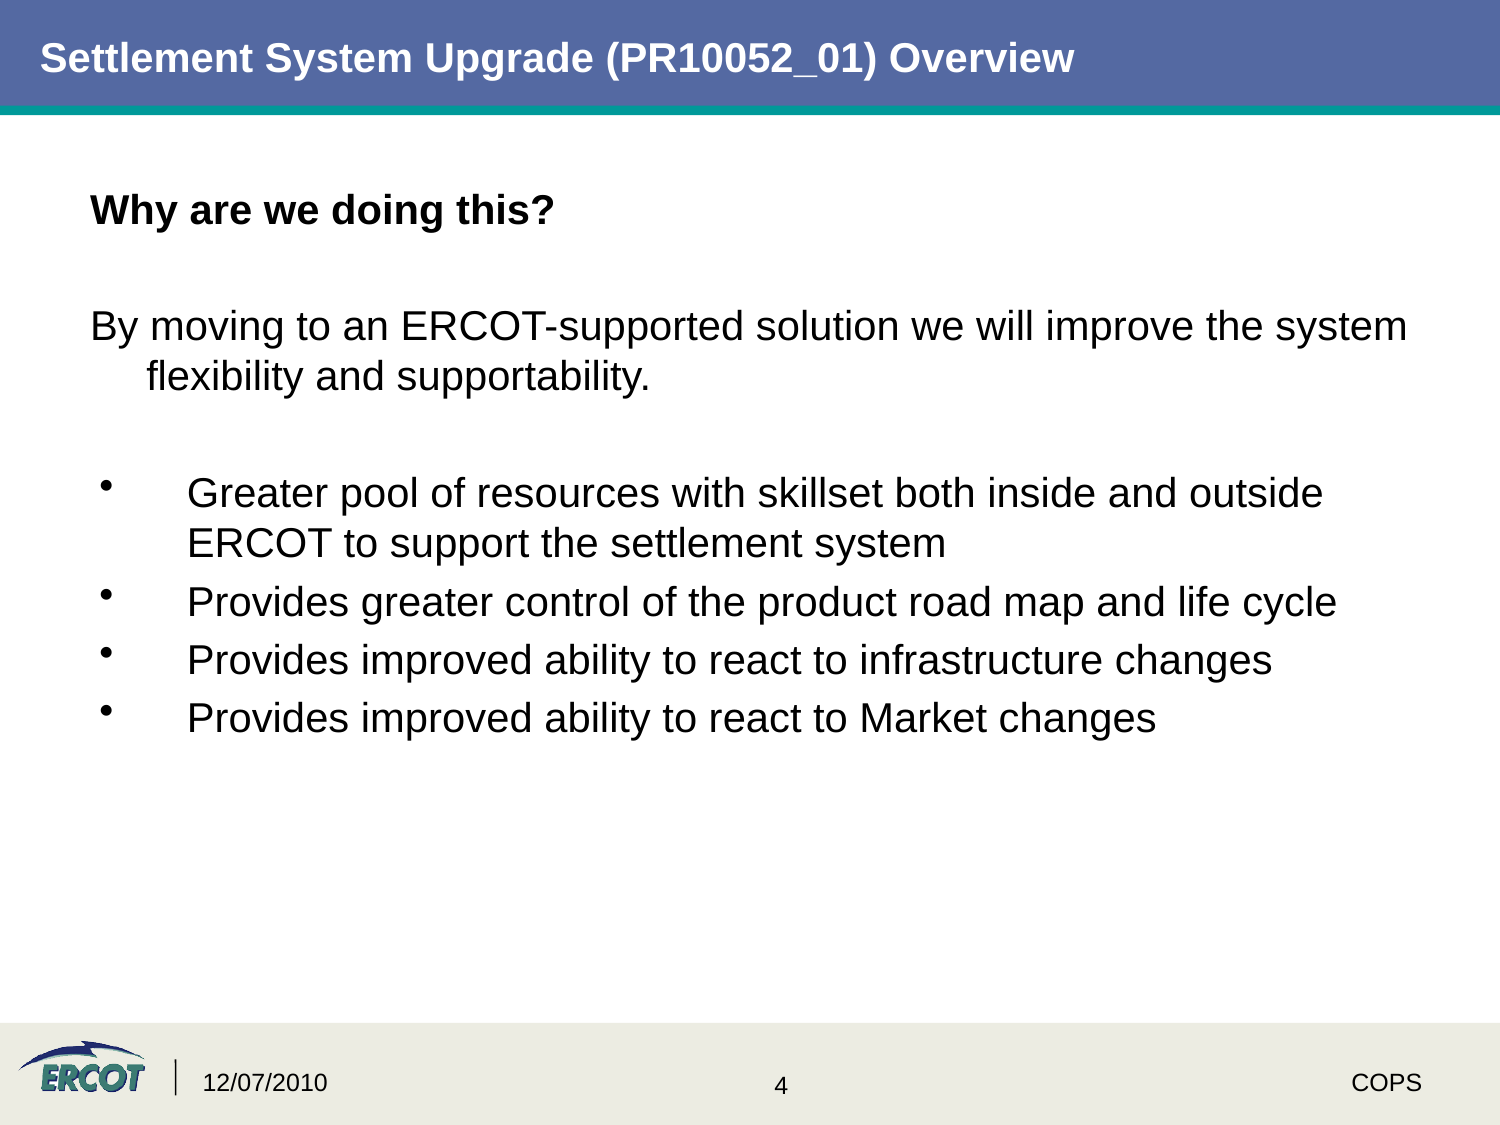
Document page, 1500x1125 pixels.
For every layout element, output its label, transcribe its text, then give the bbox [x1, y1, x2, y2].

list Why are we doing this? By moving to an ERCOT-supported solution we will improve the system flexibility and supportability. Greater pool of resources with skillset both inside and outside ERCOT to support the settlement system Provides greater control of the product road map and life cycle Provides improved ability to react to infrastructure changes Provides improved ability to react to Market changes [74, 174, 1426, 951]
footer COPS [1024, 1059, 1438, 1125]
title Settlement System Upgrade (PR10052_01) Overview [24, 0, 1451, 113]
picture [10, 1031, 151, 1111]
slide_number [187, 1059, 538, 1125]
